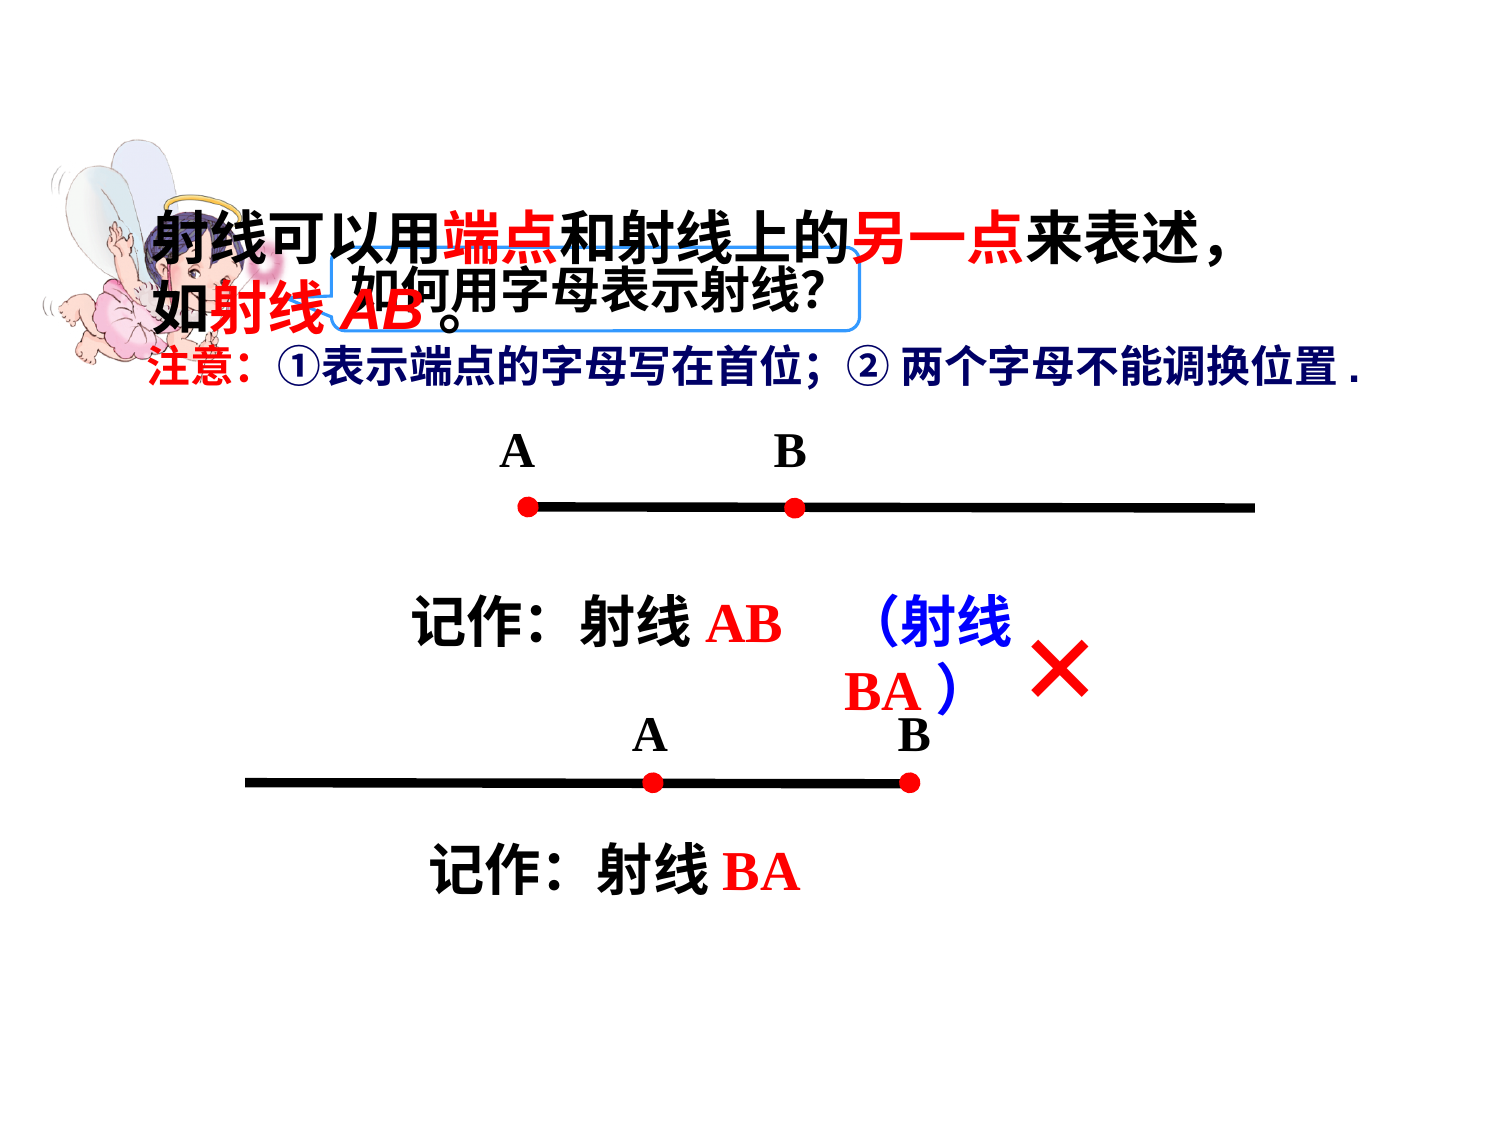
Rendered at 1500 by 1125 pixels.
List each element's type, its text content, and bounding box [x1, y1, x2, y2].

text_box 记作：射线BA [413, 826, 910, 910]
text_box 射线可以用端点和射线上的另一点来表述，如射线AB。 [860, 193, 1255, 330]
text_box 注意：①表示端点的字母写在首位；② 两个字母不能调换位置. [131, 330, 1376, 399]
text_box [484, 410, 1255, 516]
text_box × [1006, 569, 1206, 750]
text_box 记作：射线AB [395, 578, 829, 662]
text_box （射线BA） [829, 578, 1006, 729]
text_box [245, 693, 963, 791]
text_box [35, 131, 860, 390]
